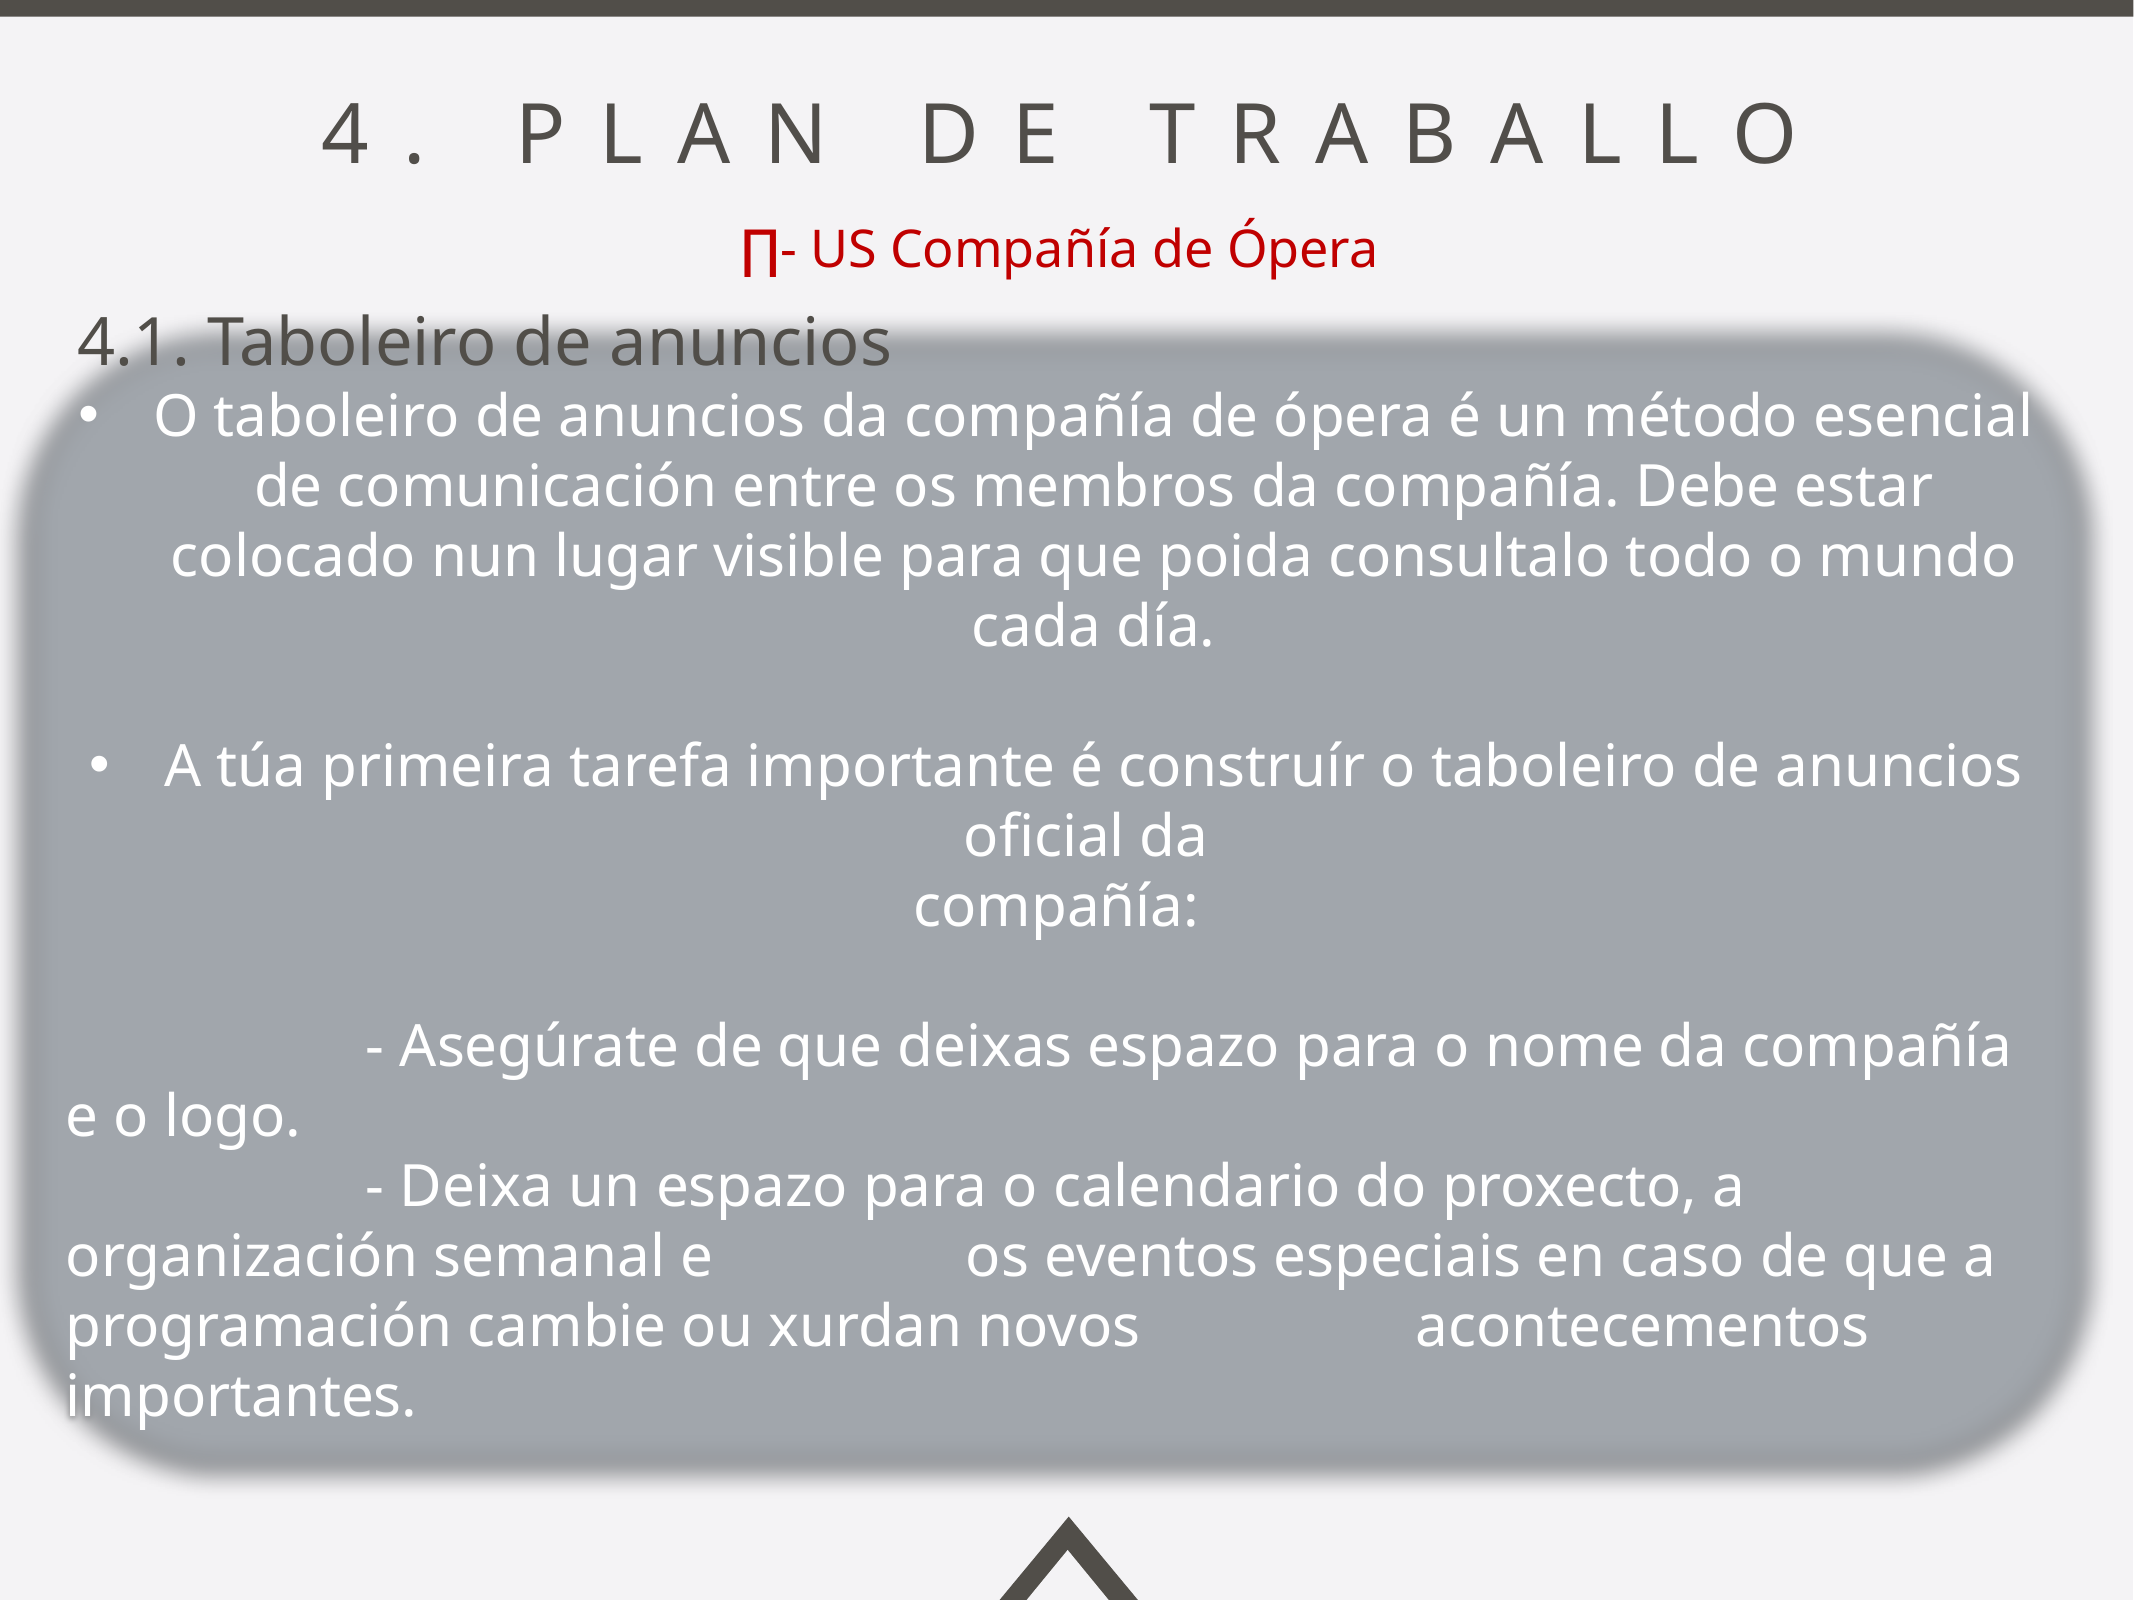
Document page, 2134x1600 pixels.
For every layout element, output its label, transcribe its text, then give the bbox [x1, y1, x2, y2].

text_box O taboleiro de anuncios da compañía de ópera é un método esencial de comunicación entre os membros da compañía. Debe estar colocado nun lugar visible para que poida consultalo todo o mundo cada día. A túa primeira tarefa importante é construír o taboleiro de anuncios oficial da compañía: - Asegúrate de que deixas espazo para o nome da compañía e o logo. - Deixa un espazo para o calendario do proxecto, a organización semanal e os eventos especiais en caso de que a programación cambie ou xurdan novos acontecementos importantes. [49, 362, 2066, 1446]
text_box 4. plan de traballo [78, 72, 2041, 208]
text_box ∏- US Compañía de Ópera [420, 207, 1700, 275]
text_box 4.1. Taboleiro de anuncios [69, 290, 902, 388]
